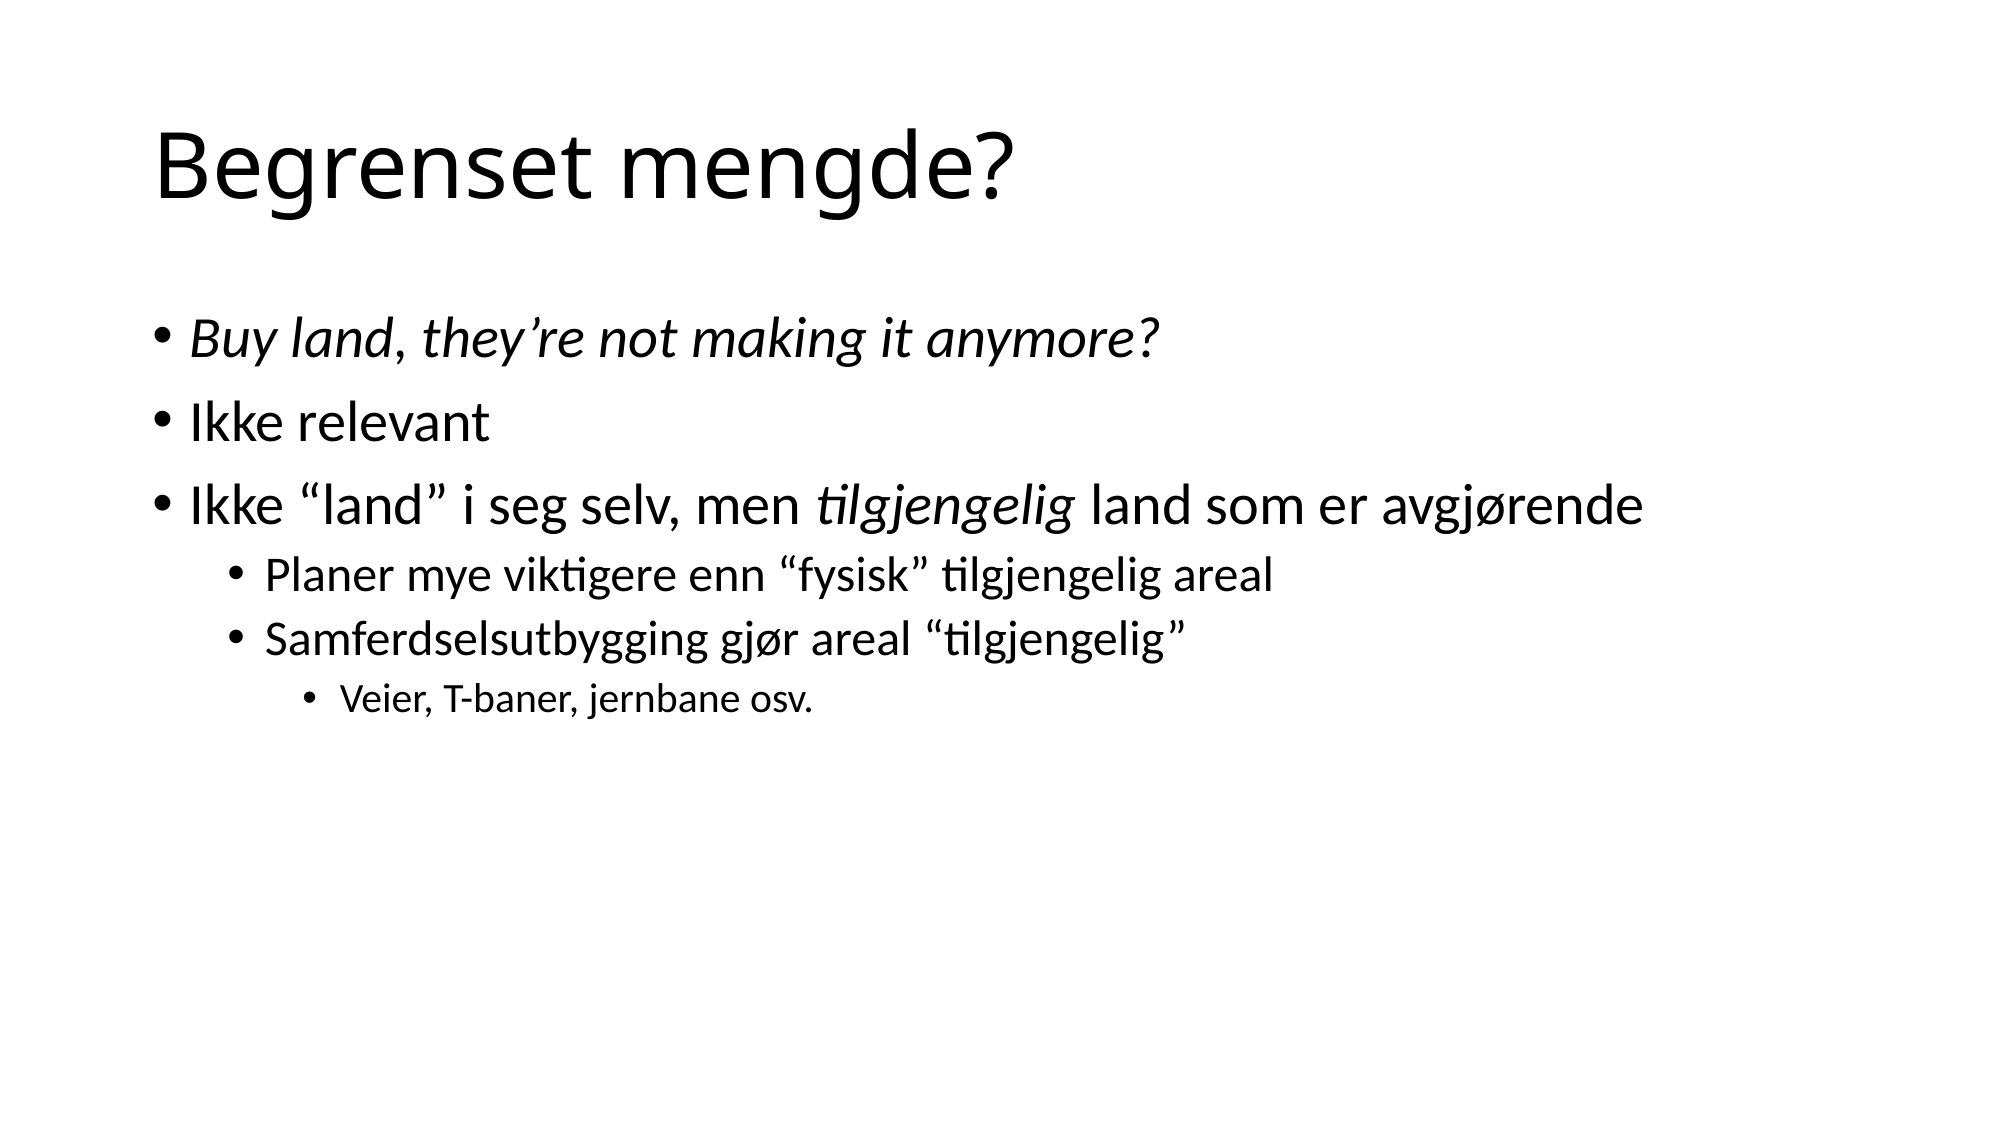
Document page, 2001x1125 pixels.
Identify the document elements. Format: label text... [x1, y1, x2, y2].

title Begrenset mengde? [137, 59, 1863, 278]
list Buy land, they’re not making it anymore? Ikke relevant Ikke “land” i seg selv, men tilgjengelig land som er avgjørende Planer mye viktigere enn “fysisk” tilgjengelig areal Samferdselsutbygging gjør areal “tilgjengelig” Veier, T-baner, jernbane osv. [137, 299, 1863, 1014]
